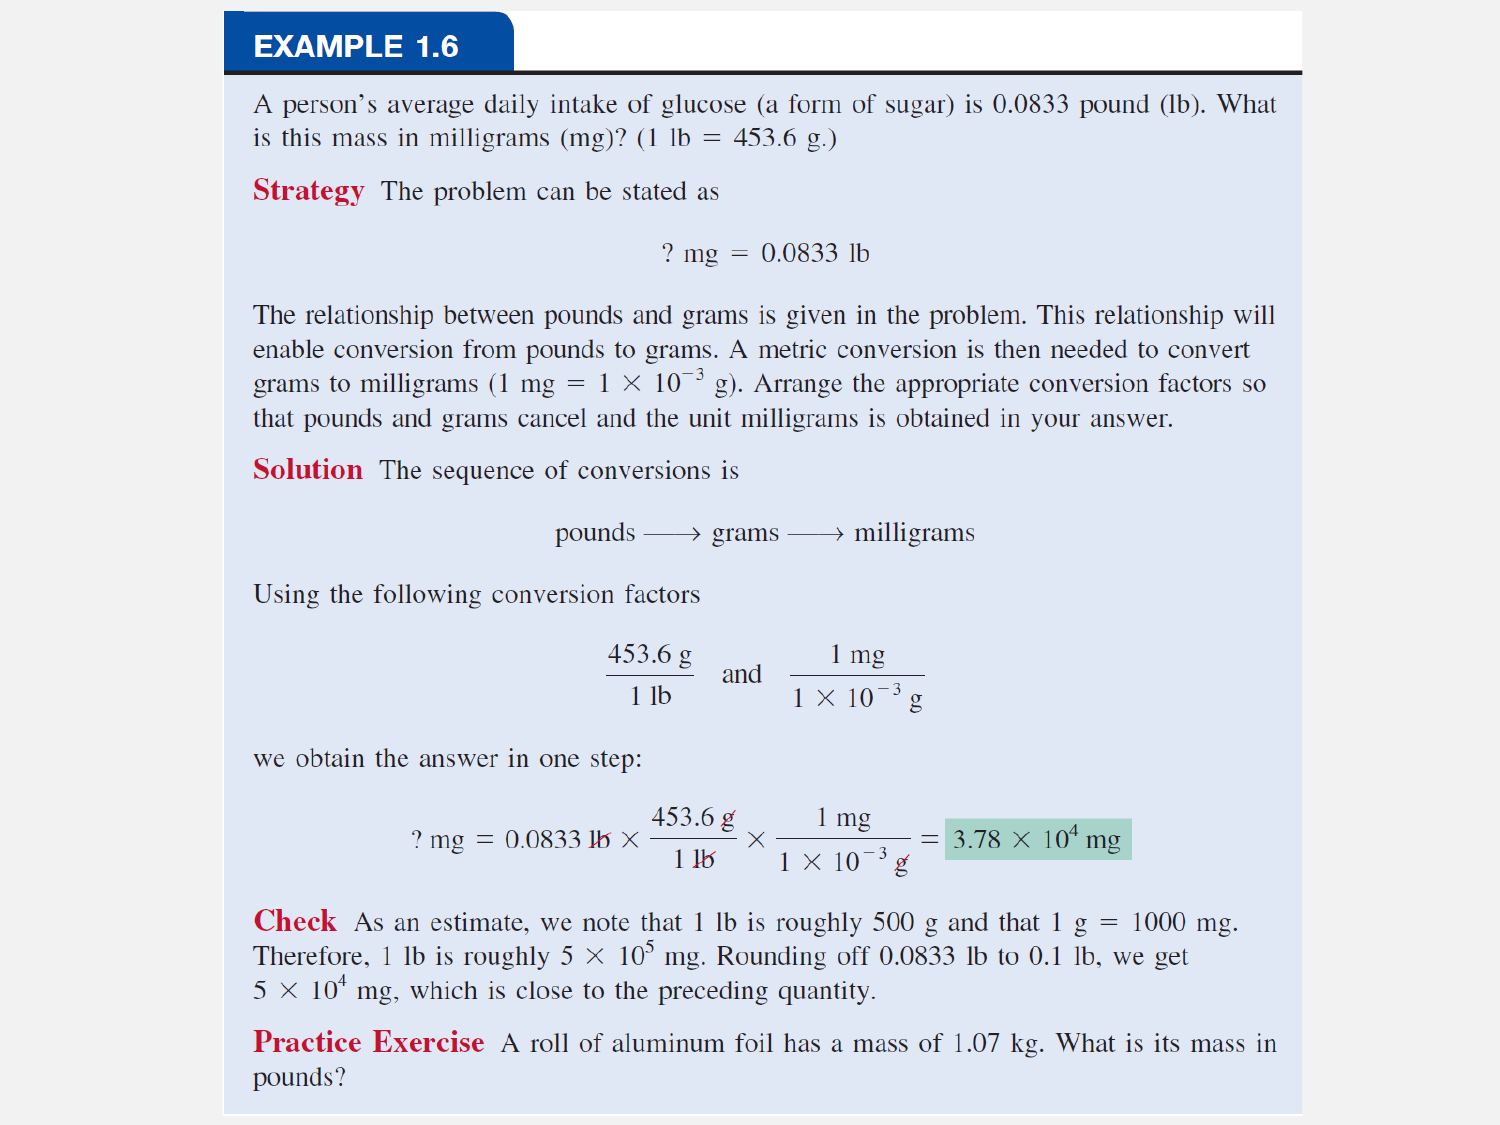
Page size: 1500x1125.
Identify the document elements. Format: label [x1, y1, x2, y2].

picture [222, 11, 1303, 1116]
